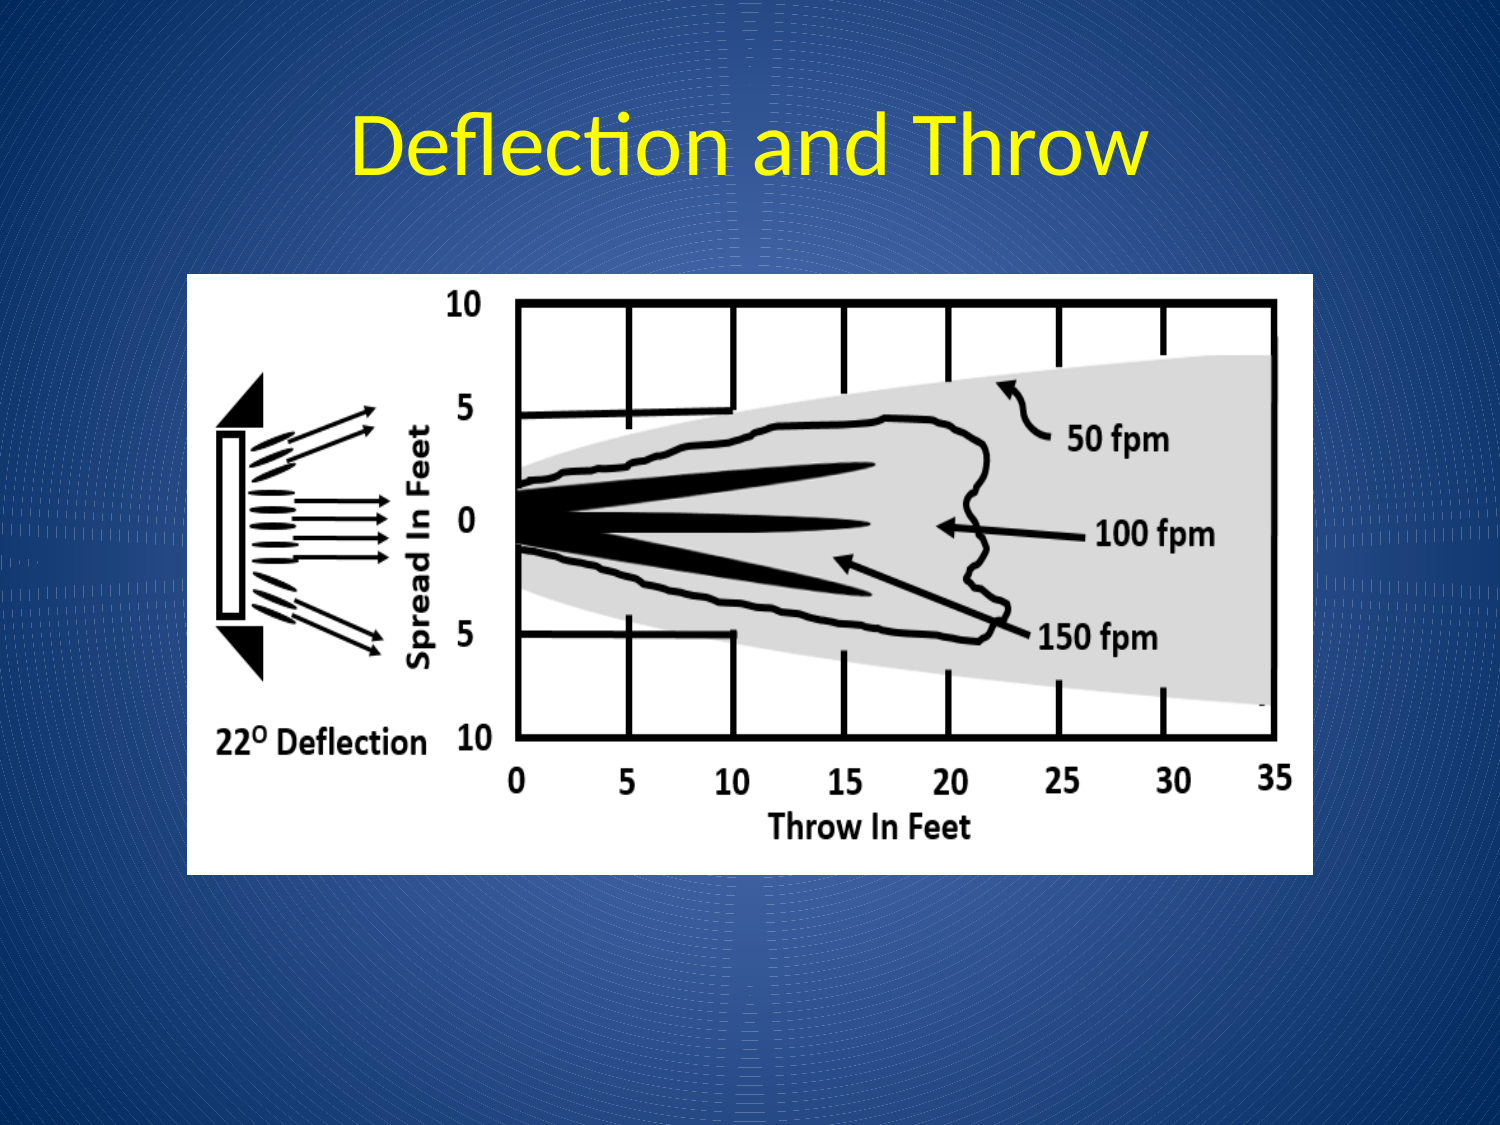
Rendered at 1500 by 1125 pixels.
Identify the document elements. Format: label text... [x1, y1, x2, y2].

picture [187, 274, 1313, 876]
title Deflection and Throw [75, 45, 1425, 233]
